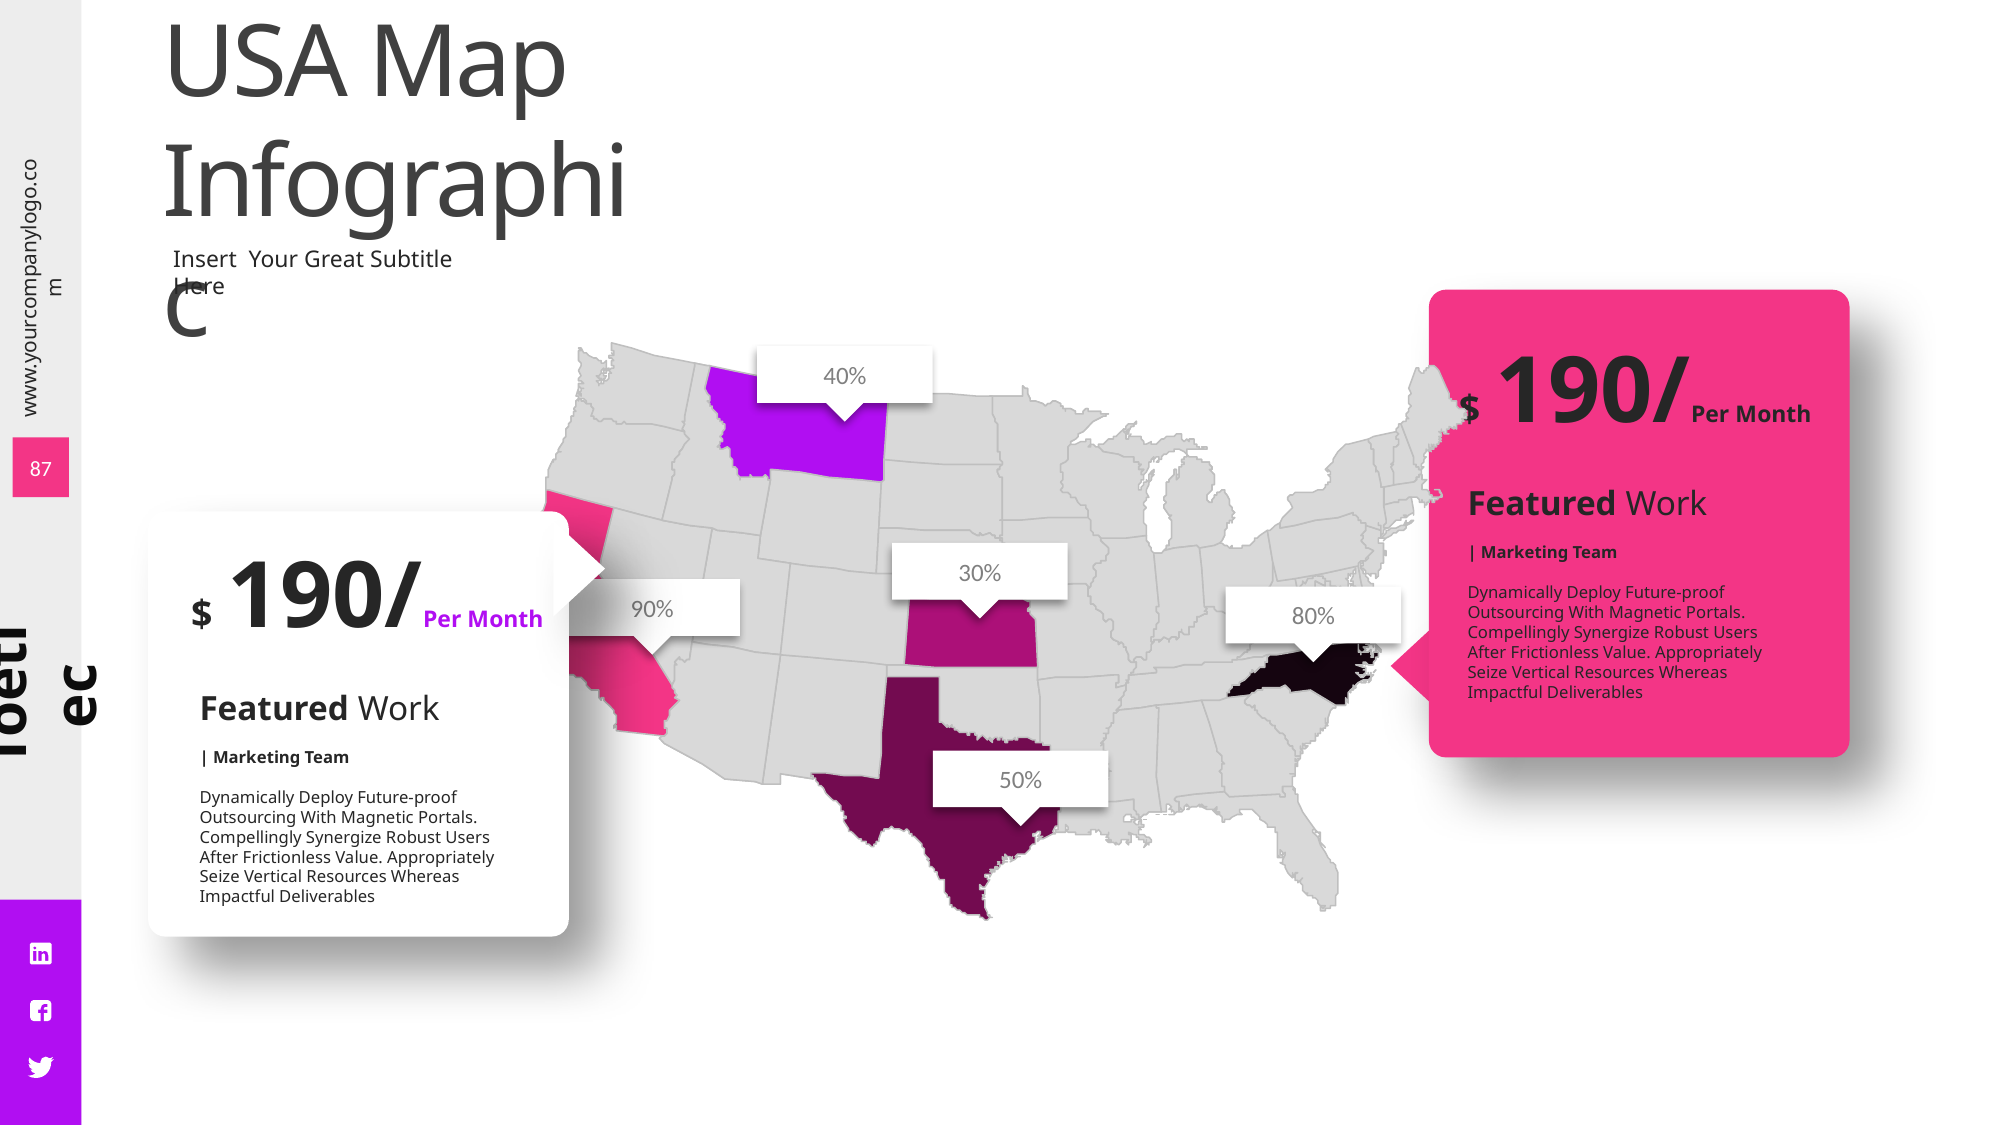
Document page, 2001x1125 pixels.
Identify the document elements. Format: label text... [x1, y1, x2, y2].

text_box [533, 342, 1467, 921]
text_box USA Map Infographic [147, 116, 677, 236]
slide_number 87 [12, 437, 69, 498]
text_box Insert Your Great Subtitle Here [158, 237, 512, 307]
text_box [1390, 289, 1850, 758]
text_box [148, 511, 606, 937]
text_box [167, 528, 567, 917]
